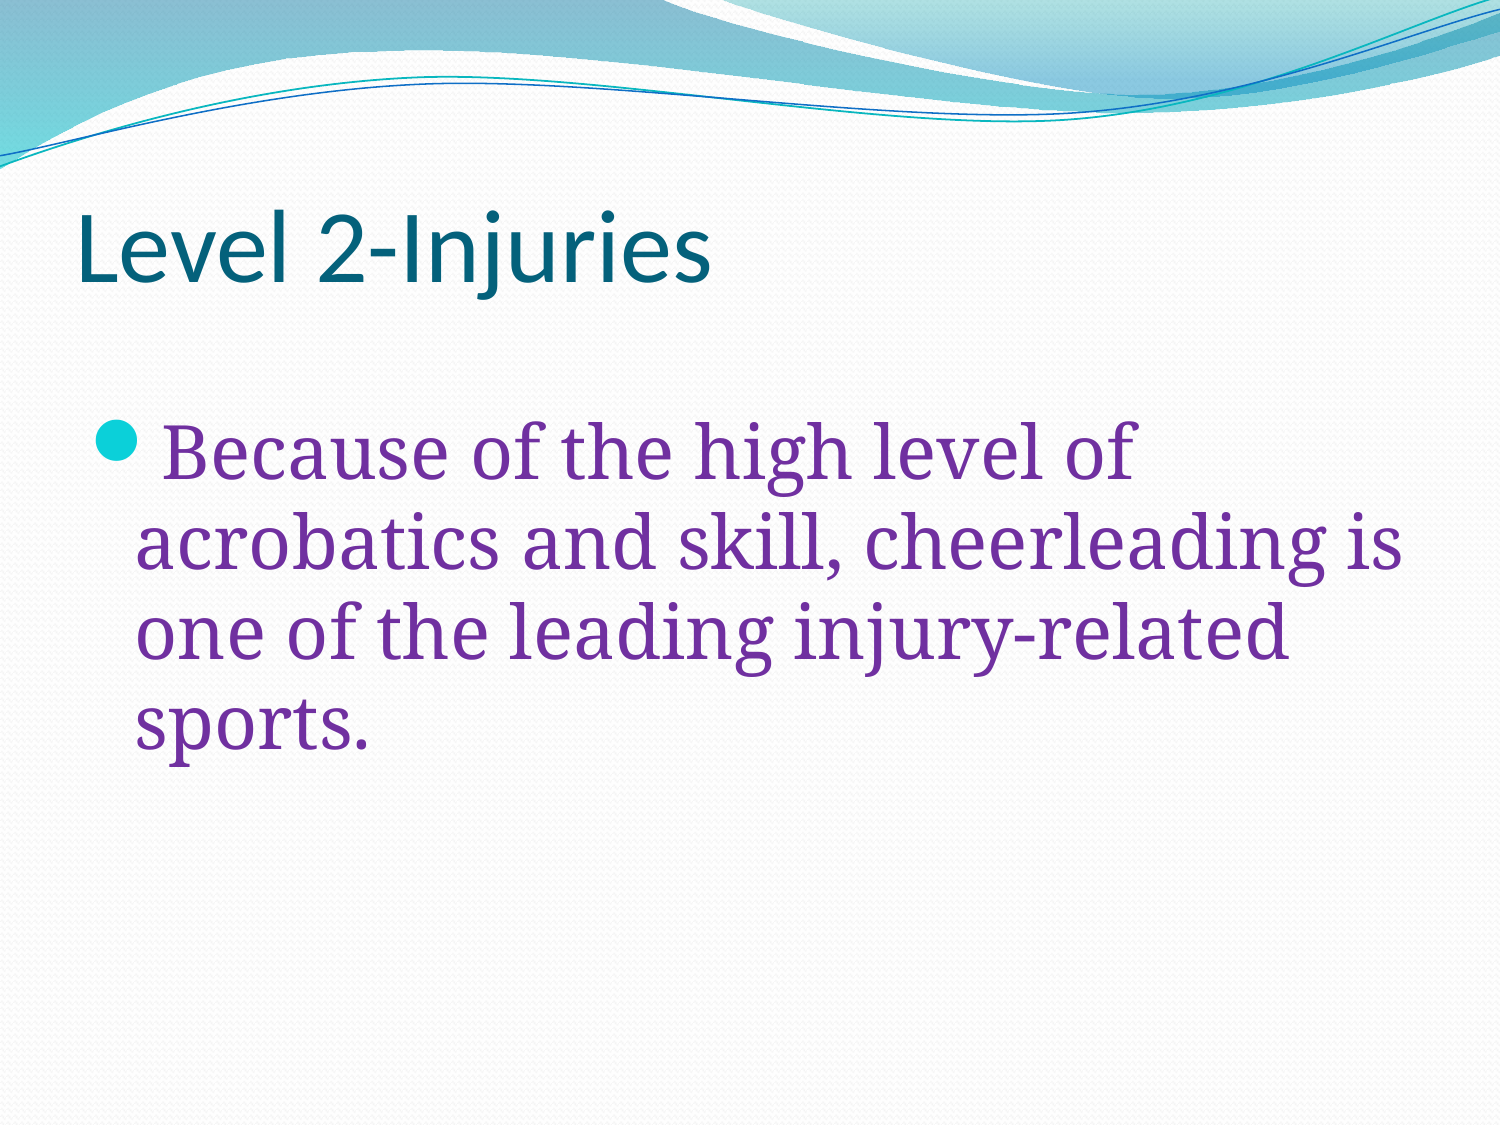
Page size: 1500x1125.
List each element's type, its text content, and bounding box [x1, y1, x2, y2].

title Level 2-Injuries [75, 115, 1425, 303]
list Because of the high level of acrobatics and skill, cheerleading is one of the leading injury-related sports. [75, 317, 1425, 1038]
